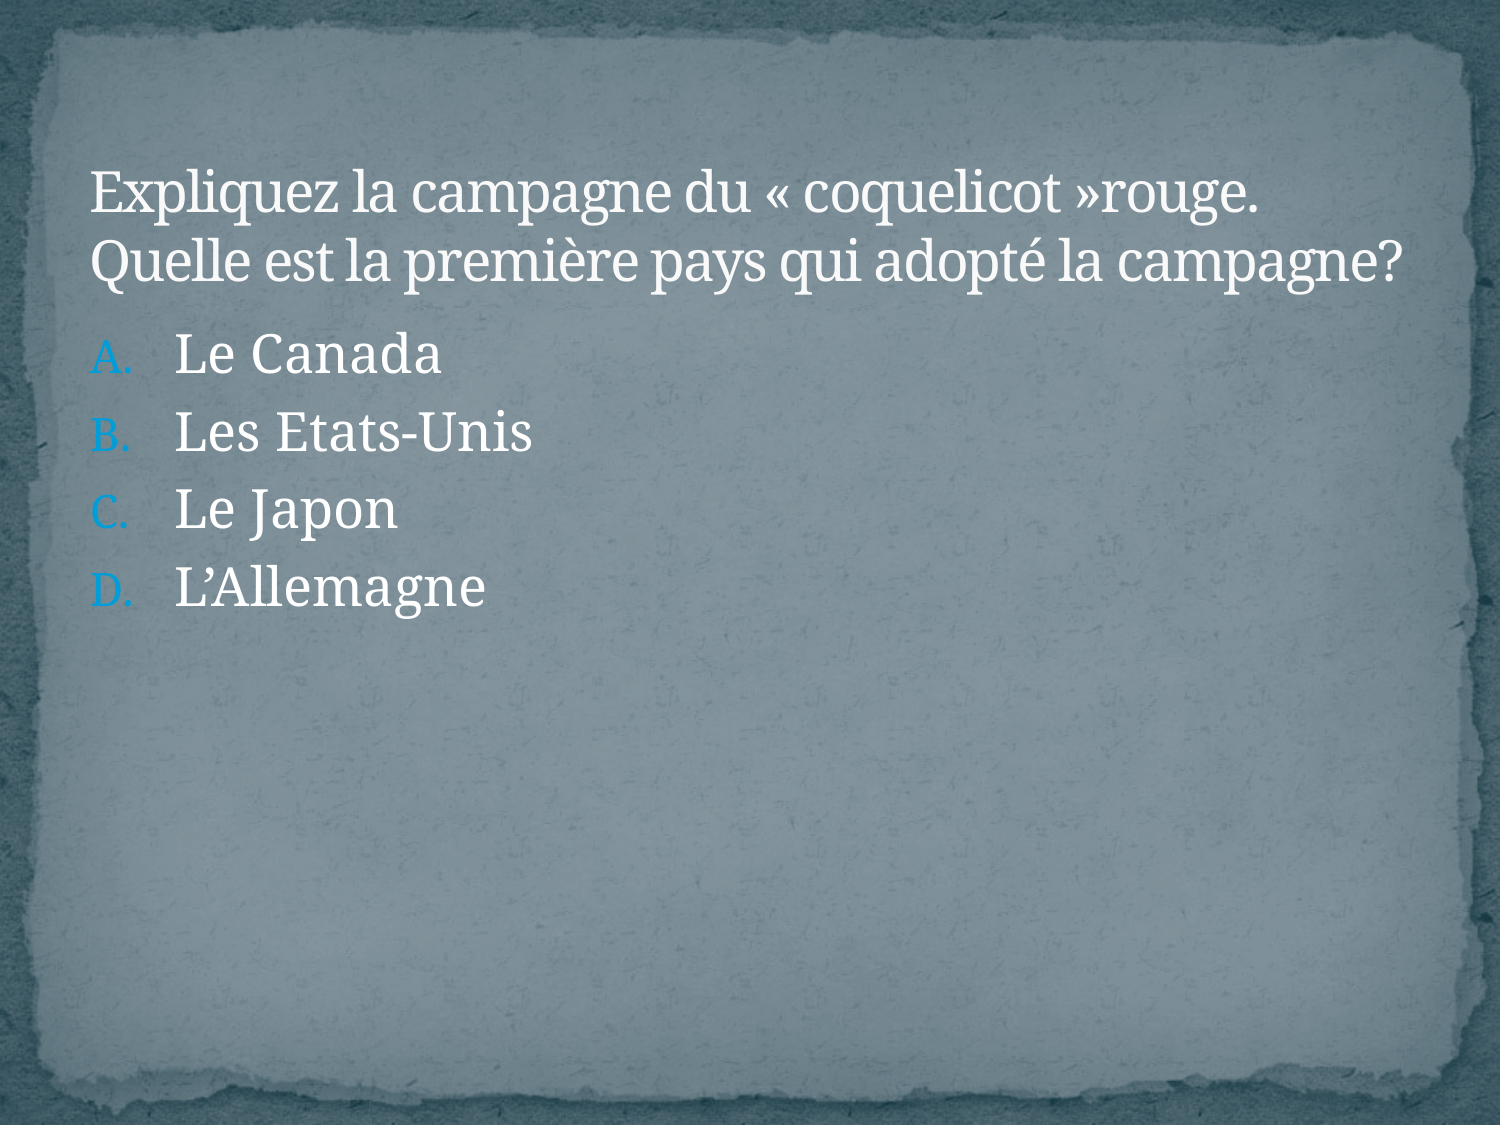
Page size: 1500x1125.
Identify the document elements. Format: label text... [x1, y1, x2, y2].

title Expliquez la campagne du « coquelicot »rouge. Quelle est la première pays qui adopté la campagne? [74, 99, 1425, 300]
list Le Canada Les Etats-Unis Le Japon L’Allemagne [75, 312, 1425, 1063]
